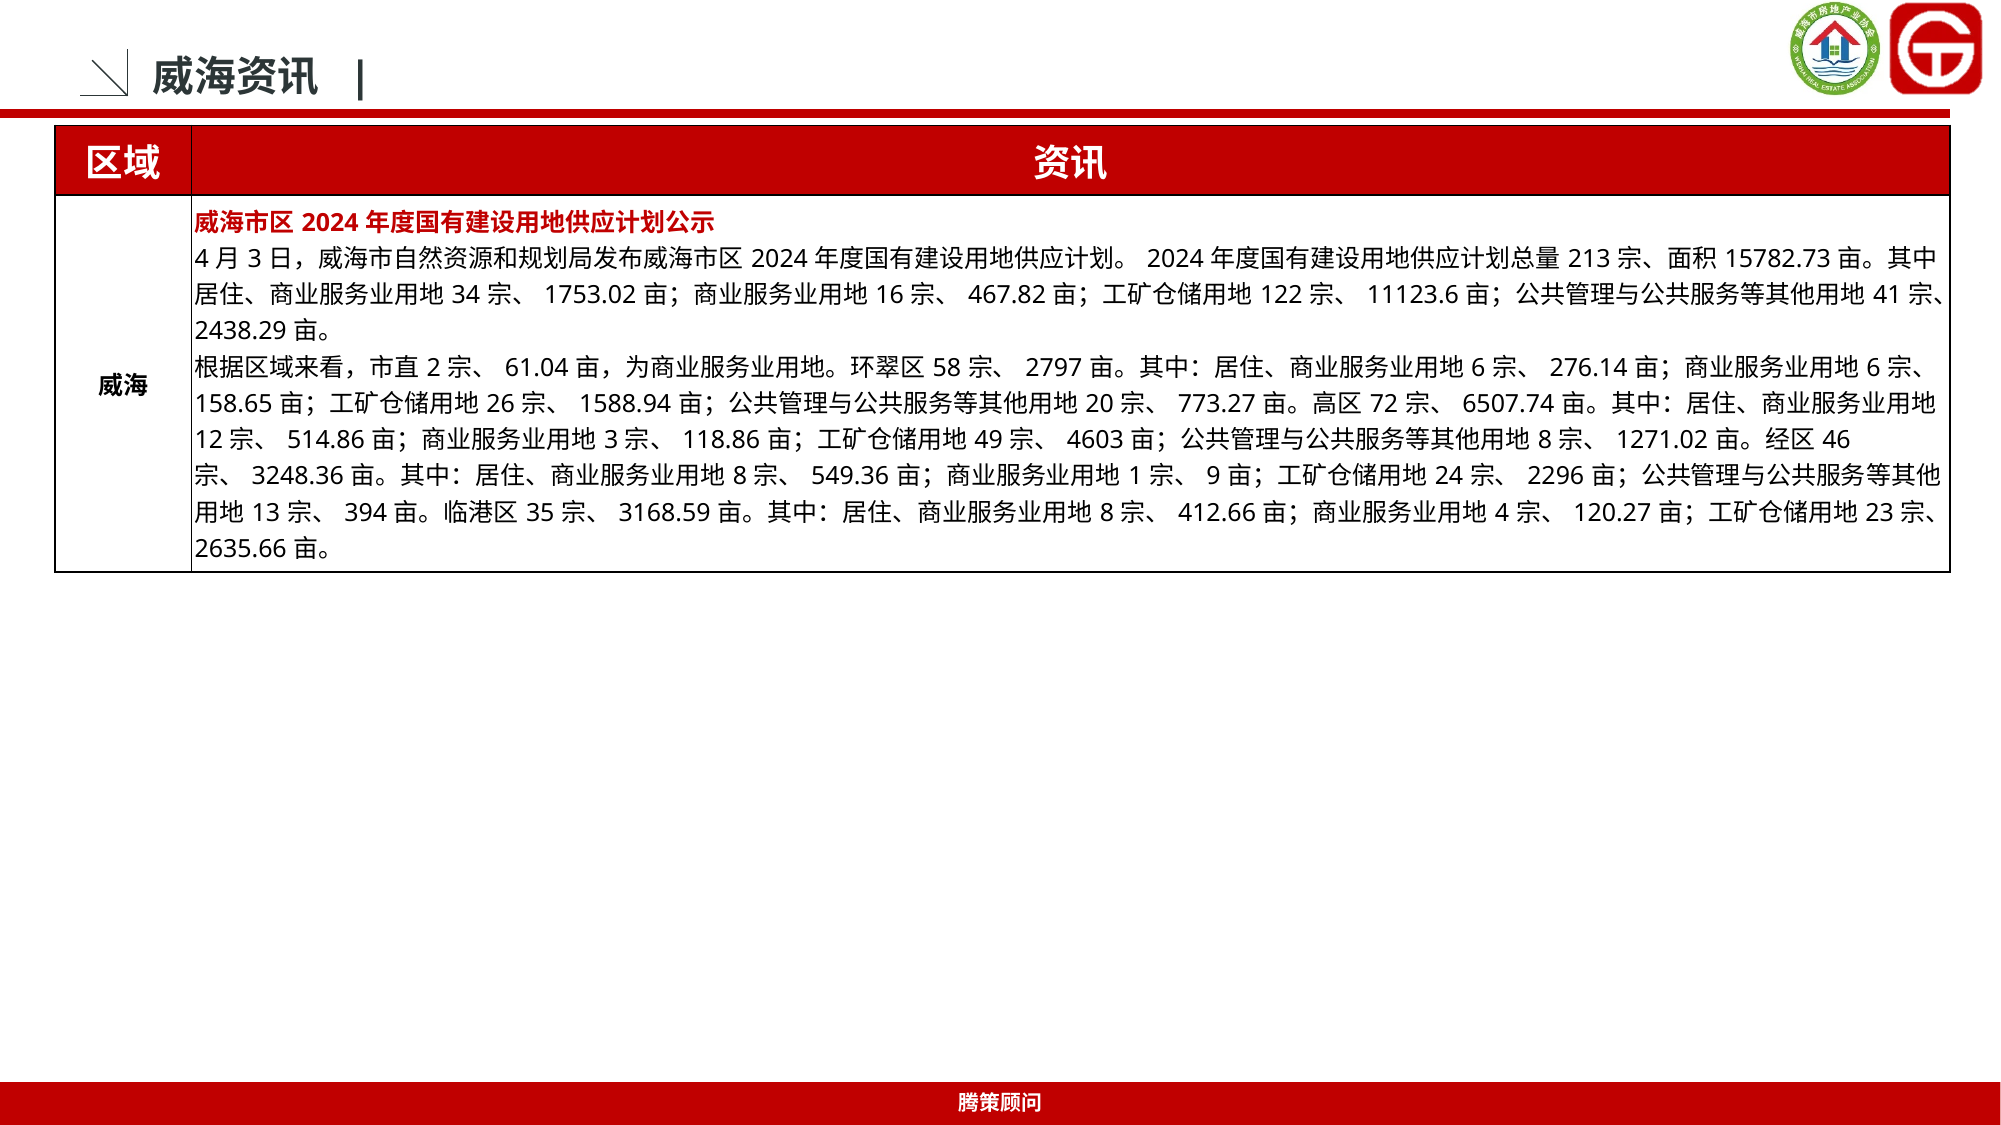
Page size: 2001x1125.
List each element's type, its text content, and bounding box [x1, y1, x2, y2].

table_header 区域 [56, 126, 191, 194]
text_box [80, 48, 128, 96]
text_box 威海资讯 | [138, 41, 1236, 108]
table_cell 威海市区2024年度国有建设用地供应计划公示 4月3日，威海市自然资源和规划局发布威海市区2024年度国有建设用地供应计划。2024年度国有建设用地供应计划总量213宗、面积15782.73亩。其中居住、商业服务业用地34宗、1753.02亩；商业服务业用地16宗、467.82亩；工矿仓储用地122宗、11123.6亩；公共管理与公共服务等其他用地41宗、2438.29亩。 根据区域来看，市直2宗、61.04亩，为商业服务业用地。环翠区58宗、2797亩。其中：居住、商业服务业用地6宗、276.14亩；商业服务业用地6宗、158.65亩；工矿仓储用地26宗、1588.94亩；公共管理与公共服务等其他用地20宗、773.27亩。高区72宗、6507.74亩。其中：居住、商业服务业用地12宗、514.86亩；商业服务业用地3宗、118.86亩；工矿仓储用地49宗、4603亩；公共管理与公共服务等其他用地8宗、1271.02亩。经区46宗、3248.36亩。其中：居住、商业服务业用地8宗、549.36亩；商业服务业用地1宗、9亩；工矿仓储用地24宗、2296亩；公共管理与公共服务等其他用地13宗、394亩。临港区35宗、3168.59亩。其中：居住、商业服务业用地8宗、412.66亩；商业服务业用地4宗、120.27亩；工矿仓储用地23宗、2635.66亩。 [192, 196, 1949, 571]
table_cell 威海 [56, 196, 191, 571]
table_header 资讯 [192, 126, 1949, 194]
picture [1786, 0, 1989, 98]
